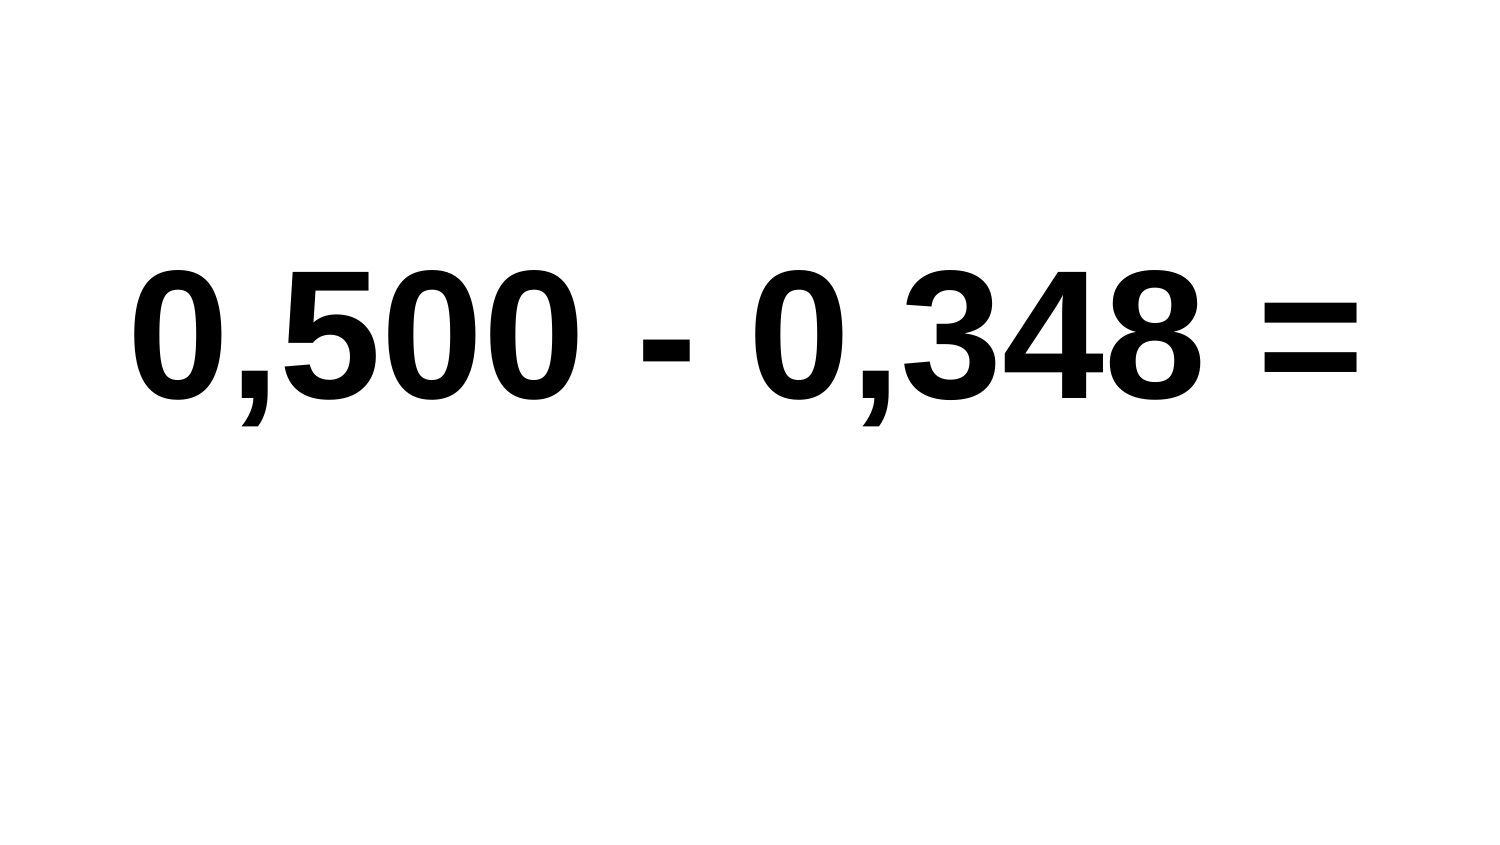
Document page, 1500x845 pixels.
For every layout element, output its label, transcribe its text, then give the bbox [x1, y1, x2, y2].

text_box 0,500 - 0,348 = [112, 259, 1388, 450]
